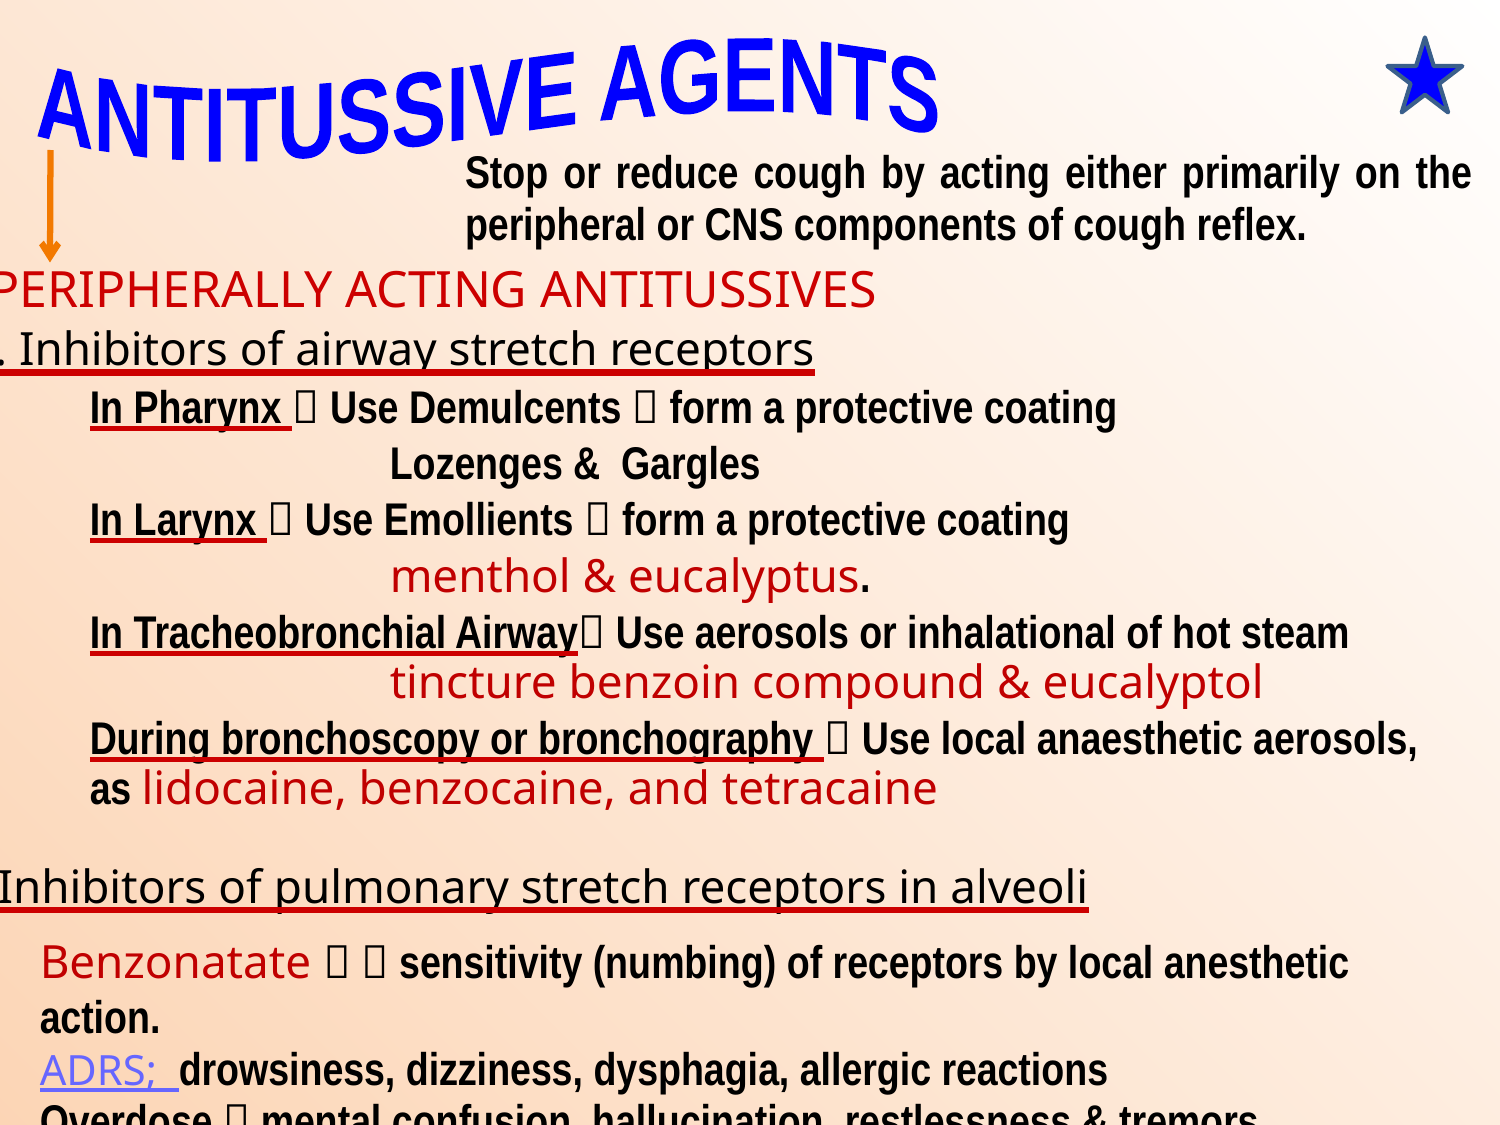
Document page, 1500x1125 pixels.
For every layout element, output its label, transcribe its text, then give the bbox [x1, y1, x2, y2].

text_box Stop or reduce cough by acting either primarily on the peripheral or CNS components of cough reflex. [449, 138, 1488, 258]
text_box 1. PERIPHERALLY ACTING ANTITUSSIVES [0, 249, 892, 325]
text_box In Pharynx  Use Demulcents  form a protective coating Lozenges & Gargles In Larynx  Use Emollients  form a protective coating menthol & eucalyptus. In Tracheobronchial Airway Use aerosols or inhalational of hot steam tincture benzoin compound & eucalyptol During bronchoscopy or bronchography  Use local anaesthetic aerosols, as lidocaine, benzocaine, and tetracaine [74, 374, 1438, 822]
text_box A. Inhibitors of airway stretch receptors [0, 312, 830, 383]
text_box [1385, 35, 1465, 115]
text_box Benzonatate   sensitivity (numbing) of receptors by local anesthetic action. ADRS; drowsiness, dizziness, dysphagia, allergic reactions Overdose  mental confusion, hallucination, restlessness & tremors [24, 924, 1475, 1125]
text_box B. Inhibitors of pulmonary stretch receptors in alveoli [0, 849, 1104, 920]
